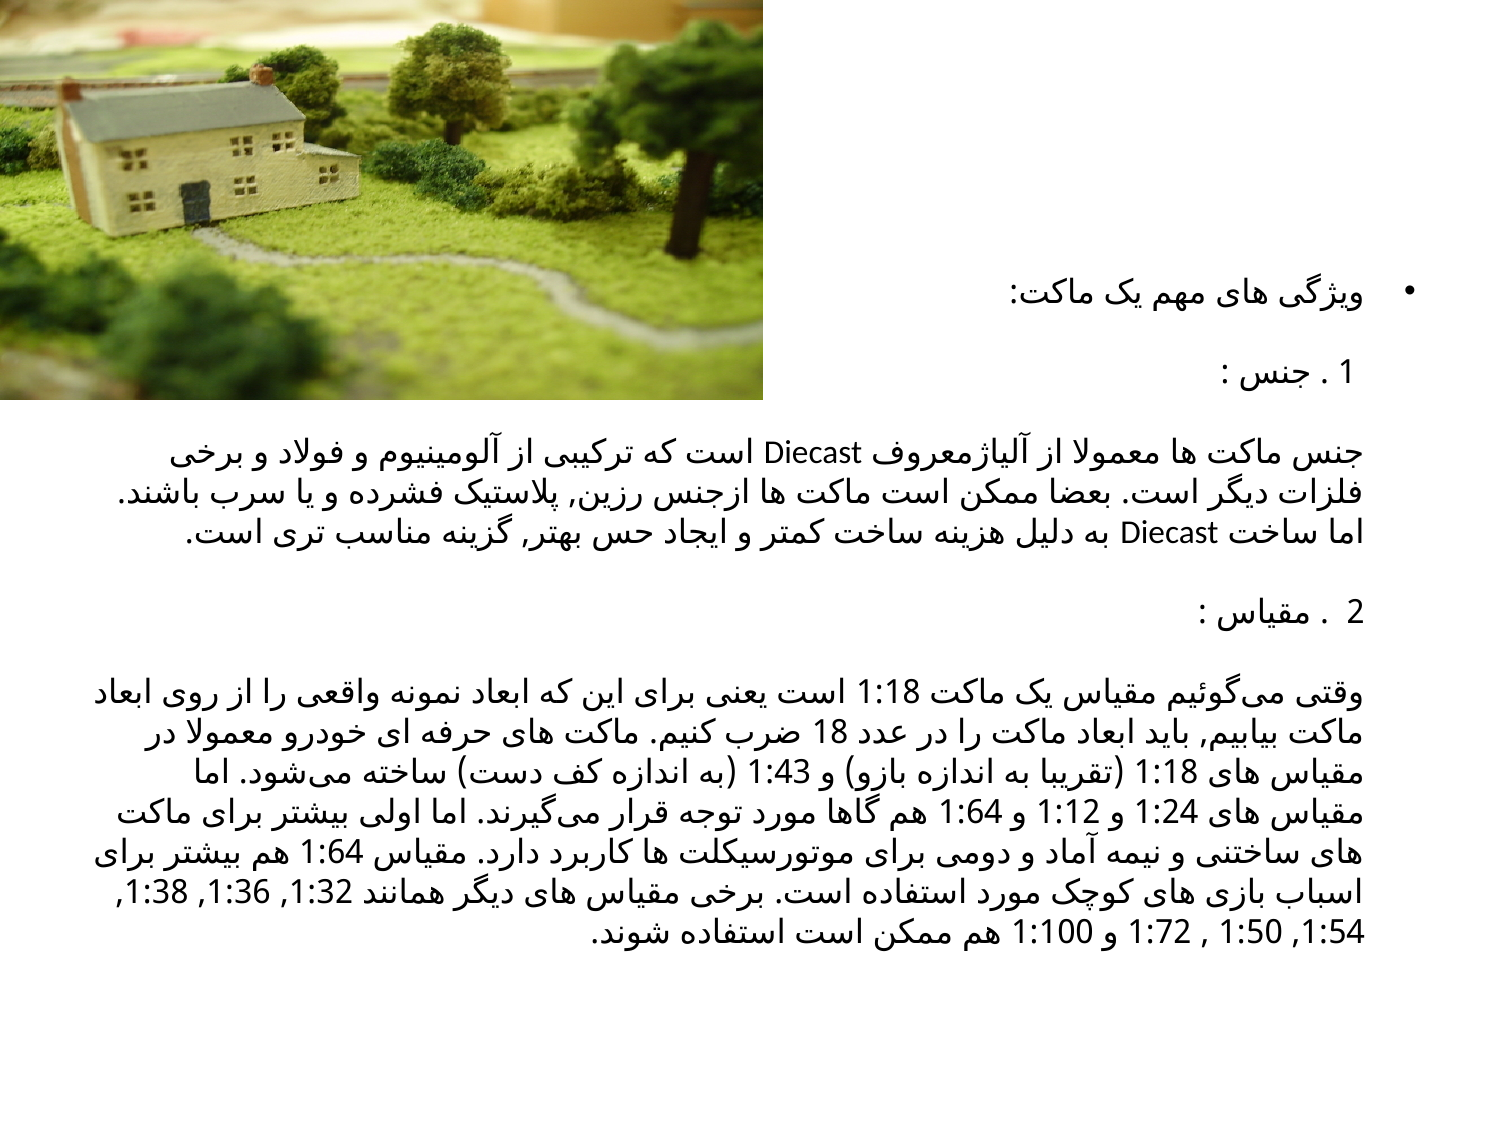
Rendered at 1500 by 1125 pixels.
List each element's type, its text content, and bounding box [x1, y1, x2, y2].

picture [0, 0, 763, 401]
list ویژگی های مهم یک ماکت: 1 . جنس : جنس ماکت ها معمولا از آلیاژمعروف Diecast است که ترکیبی از آلومینیوم و فولاد و برخی فلزات دیگر است. بعضا ممکن است ماکت ها ازجنس رزین, پلاستیک فشرده و یا سرب باشند. اما ساخت Diecast به دلیل هزینه ساخت کمتر و ایجاد حس بهتر, گزینه مناسب تری است. 2 . مقیاس : وقتی می‌گوئیم مقیاس یک ماکت 1:18 است یعنی برای این که ابعاد نمونه واقعی را از روی ابعاد ماکت بیابیم, باید ابعاد ماکت را در عدد 18 ضرب کنیم. ماکت های حرفه ای خودرو معمولا در مقیاس های 1:18 (تقریبا به اندازه بازو) و 1:43 (به اندازه کف دست) ساخته می‌شود. اما مقیاس های 1:24 و 1:12 و 1:64 هم گاها مورد توجه قرار می‌گیرند. اما اولی بیشتر برای ماکت های ساختنی و نیمه آماد و دومی برای موتورسیکلت ها کاربرد دارد. مقیاس 1:64 هم بیشتر برای اسباب بازی های کوچک مورد استفاده است. برخی مقیاس های دیگر همانند 1:32, 1:36, 1:38, 1:54, 1:50 , 1:72 و 1:100 هم ممکن است استفاده شوند. [75, 262, 1425, 1005]
